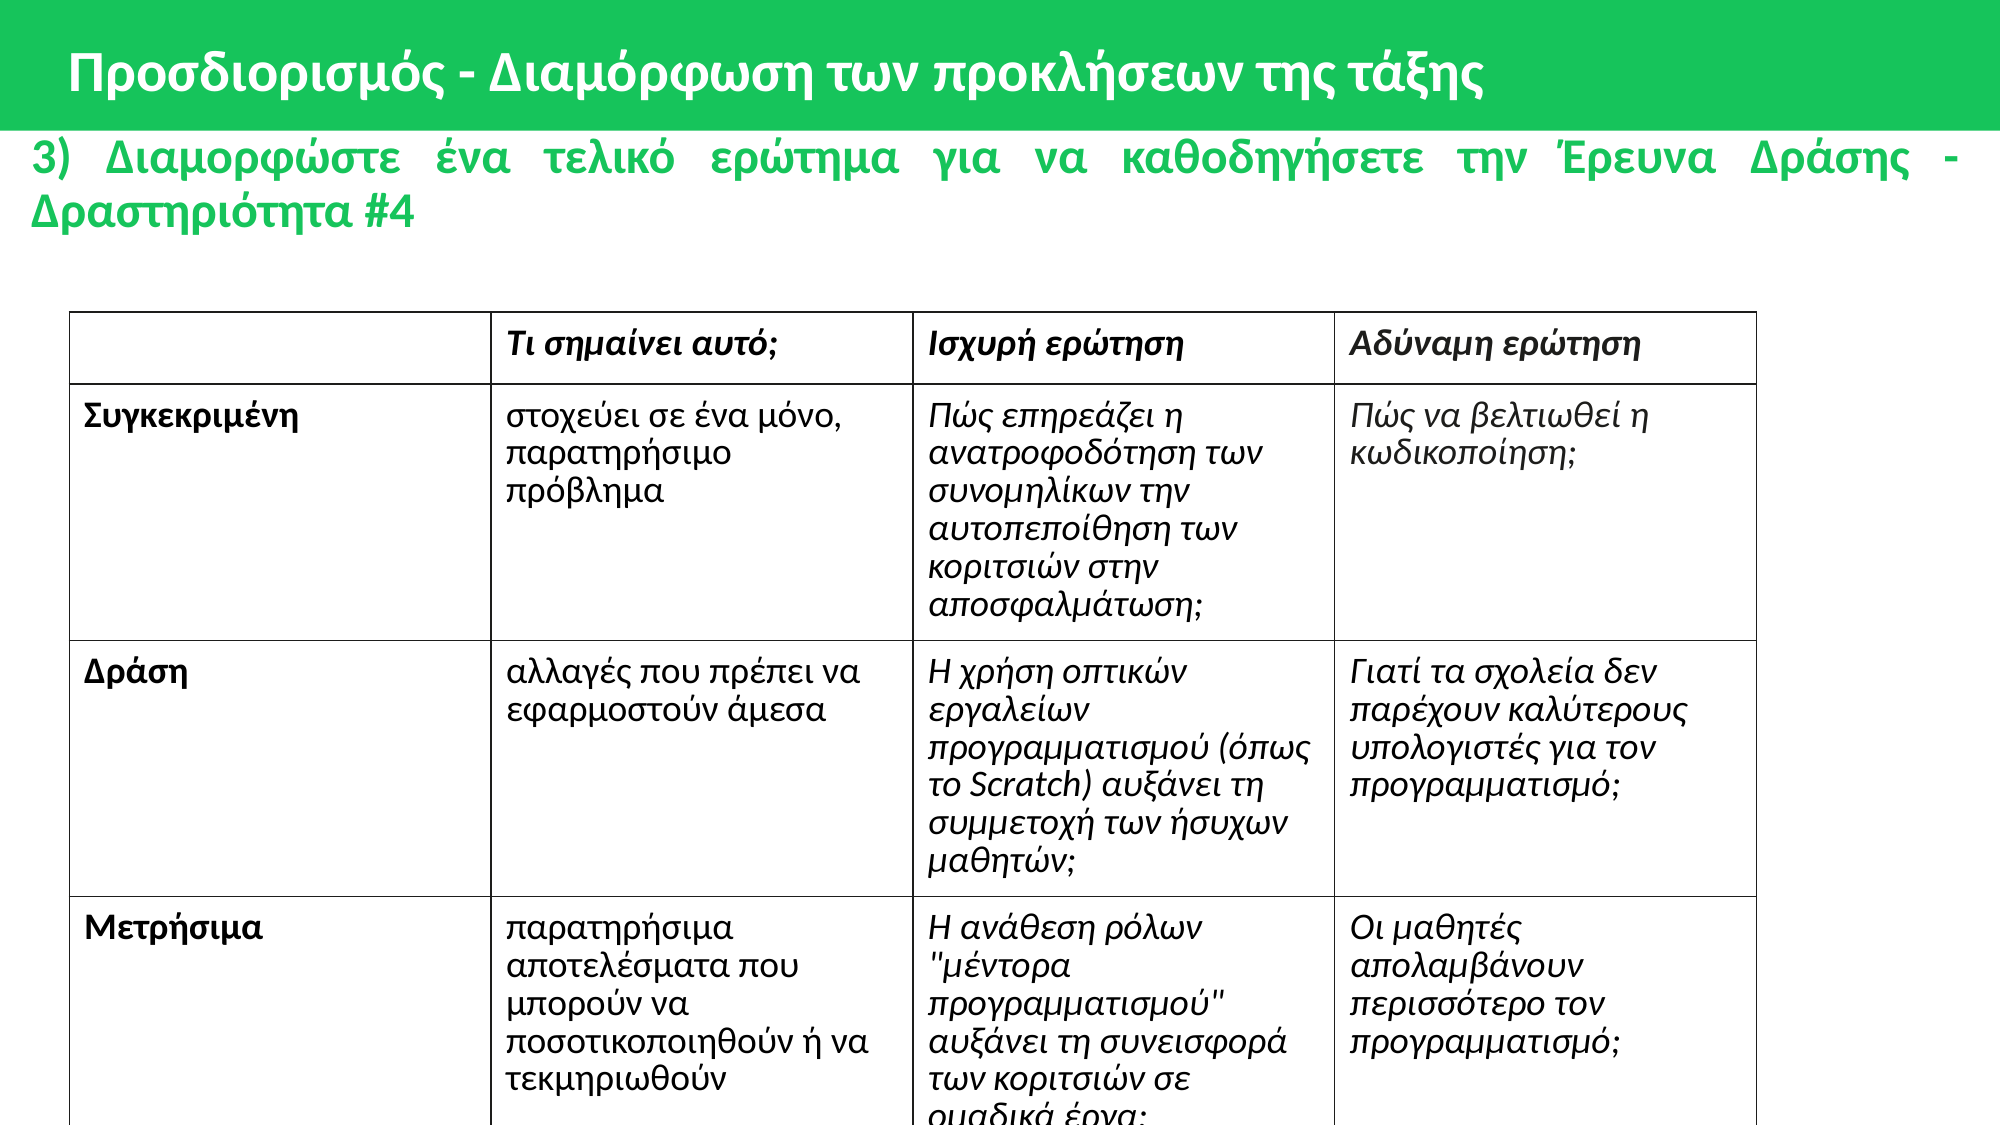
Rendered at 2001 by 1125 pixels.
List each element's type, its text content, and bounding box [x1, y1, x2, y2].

table_header Αδύναμη ερώτηση [1335, 313, 1756, 383]
table_cell παρατηρήσιμα αποτελέσματα που μπορούν να ποσοτικοποιηθούν ή να τεκμηριωθούν [492, 897, 912, 1125]
table_cell στοχεύει σε ένα μόνο, παρατηρήσιμο πρόβλημα [492, 385, 912, 640]
table_header Τι σημαίνει αυτό; [492, 313, 912, 383]
table_cell Συγκεκριμένη [70, 385, 490, 640]
table_cell Η χρήση οπτικών εργαλείων προγραμματισμού (όπως το Scratch) αυξάνει τη συμμετοχή των ήσυχων μαθητών; [914, 641, 1334, 896]
title Προσδιορισμός - Διαμόρφωση των προκλήσεων της τάξης [16, 13, 1976, 131]
table_header Ισχυρή ερώτηση [914, 313, 1334, 383]
table_cell Γιατί τα σχολεία δεν παρέχουν καλύτερους υπολογιστές για τον προγραμματισμό; [1335, 641, 1756, 896]
table_cell Μετρήσιμα [70, 897, 490, 1125]
table_cell Πώς να βελτιωθεί η κωδικοποίηση; [1335, 385, 1756, 640]
table_cell Οι μαθητές απολαμβάνουν περισσότερο τον προγραμματισμό; [1335, 897, 1756, 1125]
table_cell Πώς επηρεάζει η ανατροφοδότηση των συνομηλίκων την αυτοπεποίθηση των κοριτσιών στην αποσφαλμάτωση; [914, 385, 1334, 640]
table_cell Δράση [70, 641, 490, 896]
table_header [70, 313, 490, 383]
list 3) Διαμορφώστε ένα τελικό ερώτημα για να καθοδηγήσετε την Έρευνα Δράσης - Δραστηριότητα #4 [16, 176, 1976, 267]
table_cell Η ανάθεση ρόλων "μέντορα προγραμματισμού" αυξάνει τη συνεισφορά των κοριτσιών σε ομαδικά έργα; [914, 897, 1334, 1125]
table_cell αλλαγές που πρέπει να εφαρμοστούν άμεσα [492, 641, 912, 896]
